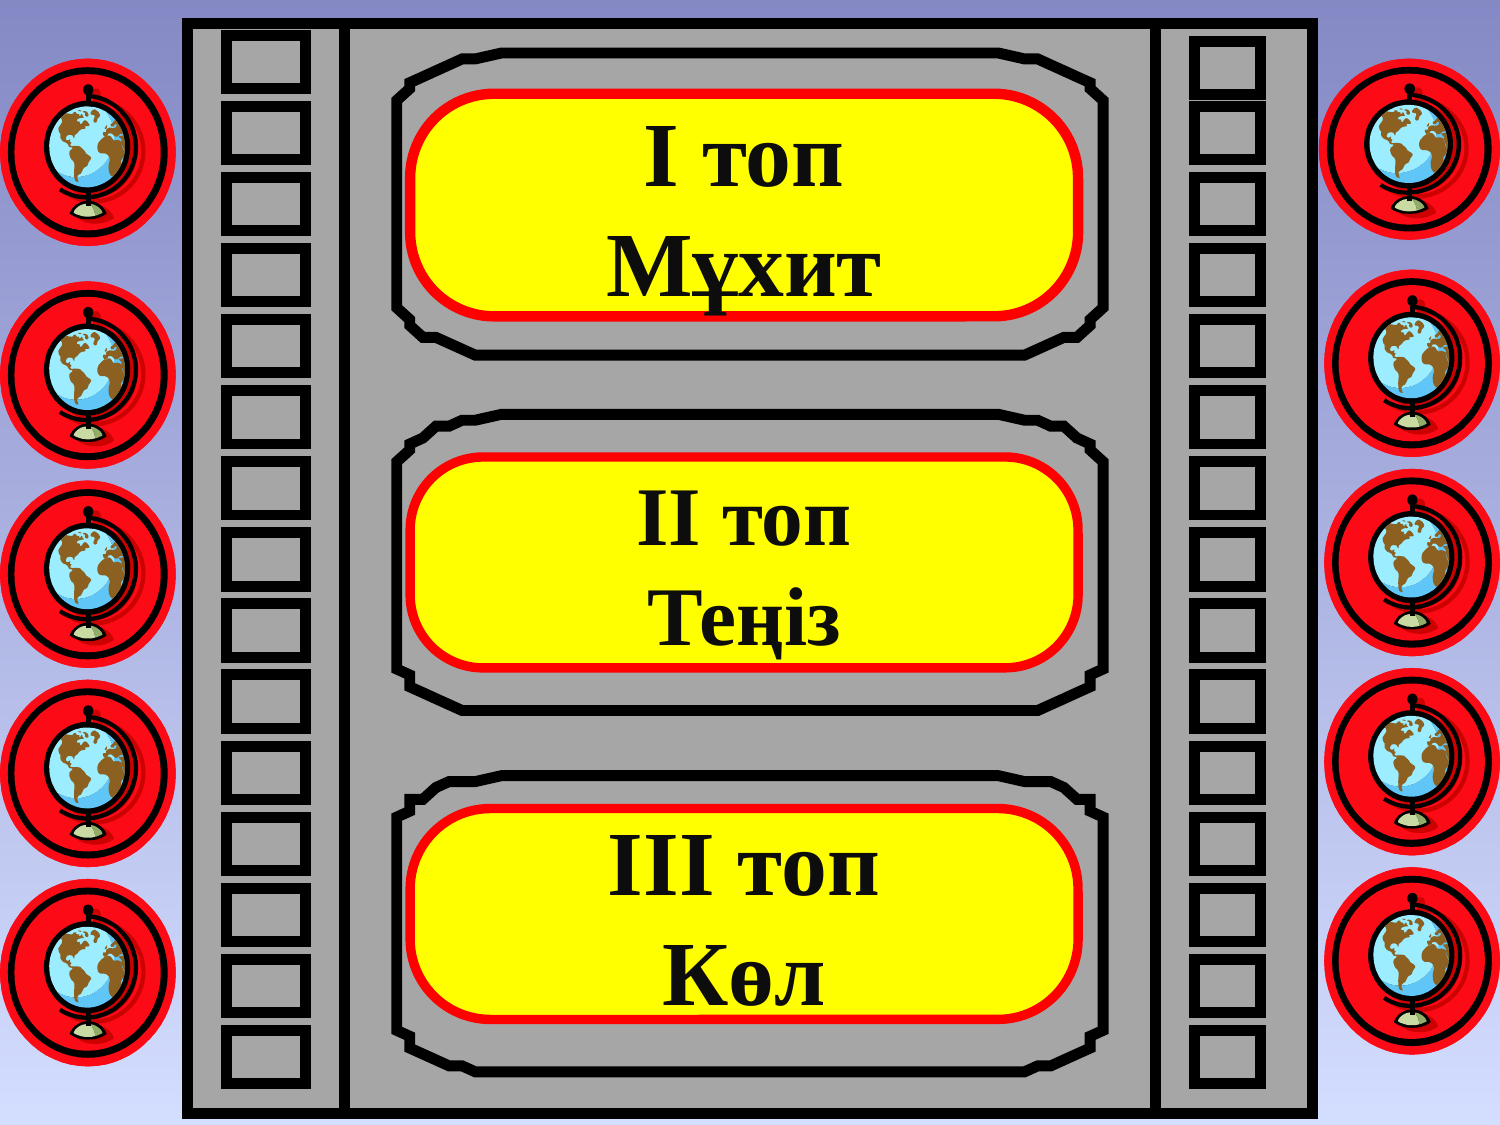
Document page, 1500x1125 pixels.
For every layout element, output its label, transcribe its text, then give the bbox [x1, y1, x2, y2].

picture [0, 878, 177, 1067]
picture [1323, 468, 1500, 657]
picture [0, 58, 177, 247]
text_box [187, 23, 1313, 1114]
picture [1318, 58, 1500, 241]
picture [1323, 866, 1500, 1055]
text_box ІІ топ Теңіз [408, 454, 1081, 671]
text_box ІІІ топ Көл [408, 806, 1081, 1022]
picture [0, 480, 177, 669]
text_box І топ Мұхит [408, 91, 1081, 319]
picture [0, 281, 177, 469]
picture [1323, 269, 1500, 458]
picture [0, 679, 177, 868]
picture [1323, 667, 1500, 856]
